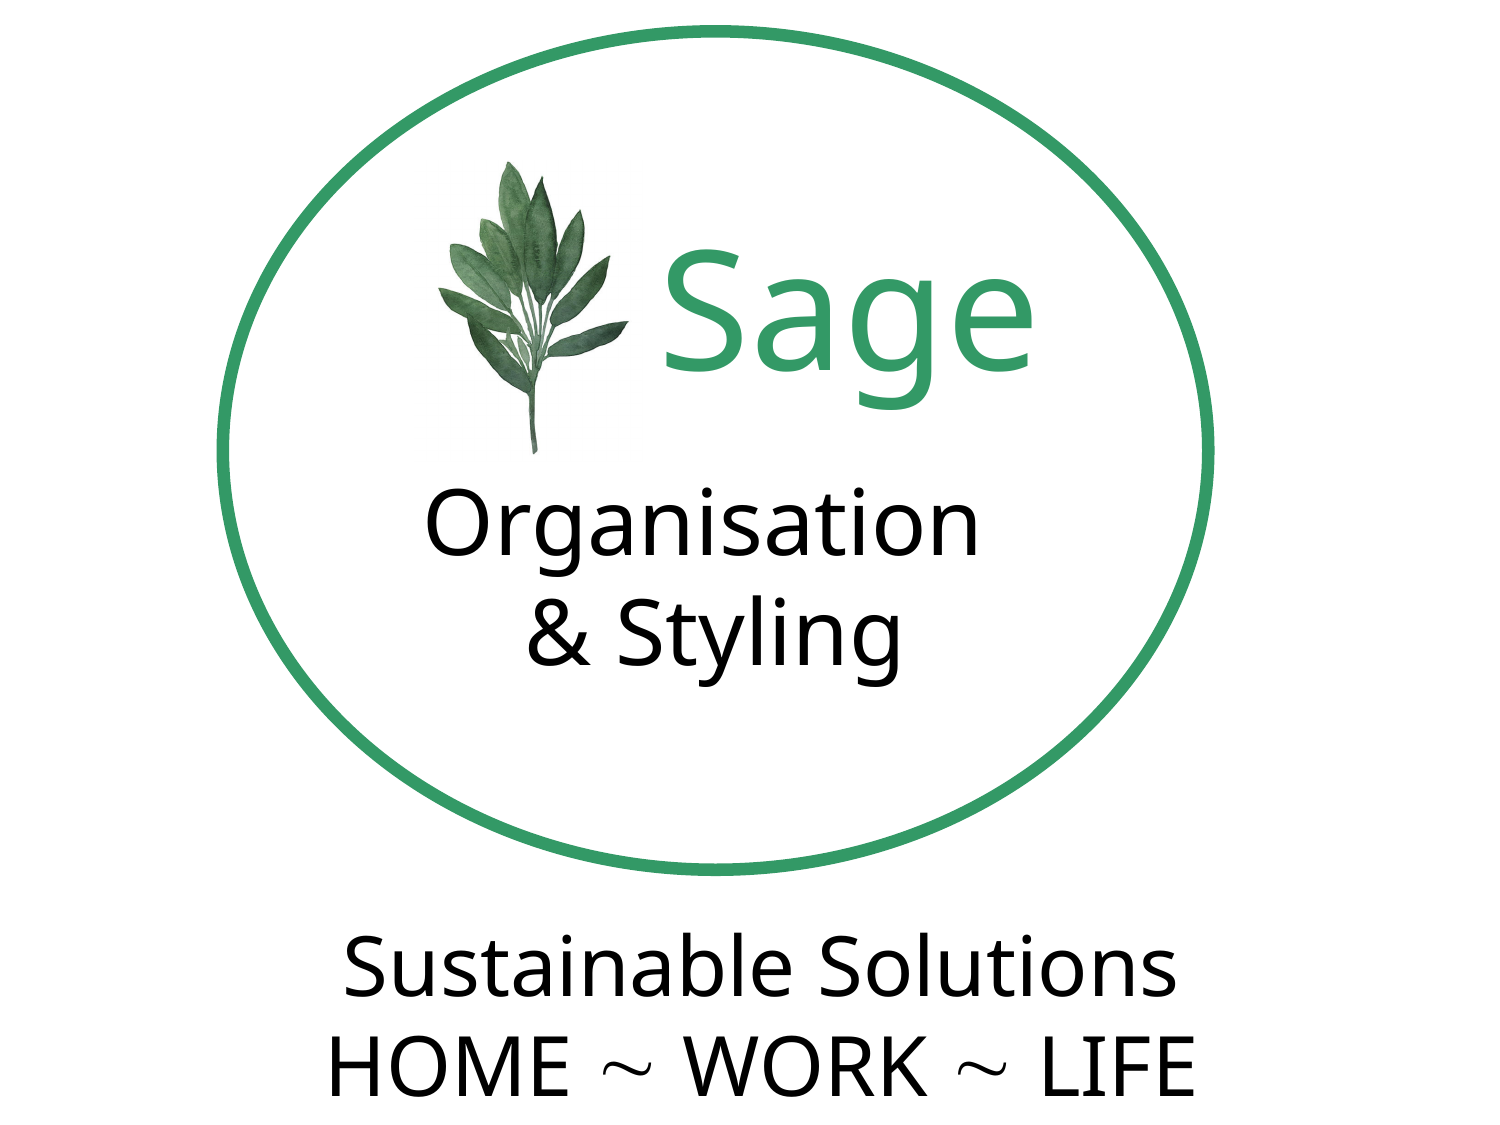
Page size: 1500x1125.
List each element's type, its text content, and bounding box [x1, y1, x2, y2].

text_box [221, 30, 1210, 871]
text_box Sustainable Solutions HOME  WORK  LIFE [136, 905, 1388, 1121]
text_box Sage Organisation & Styling [374, 196, 1056, 692]
picture [414, 160, 643, 462]
